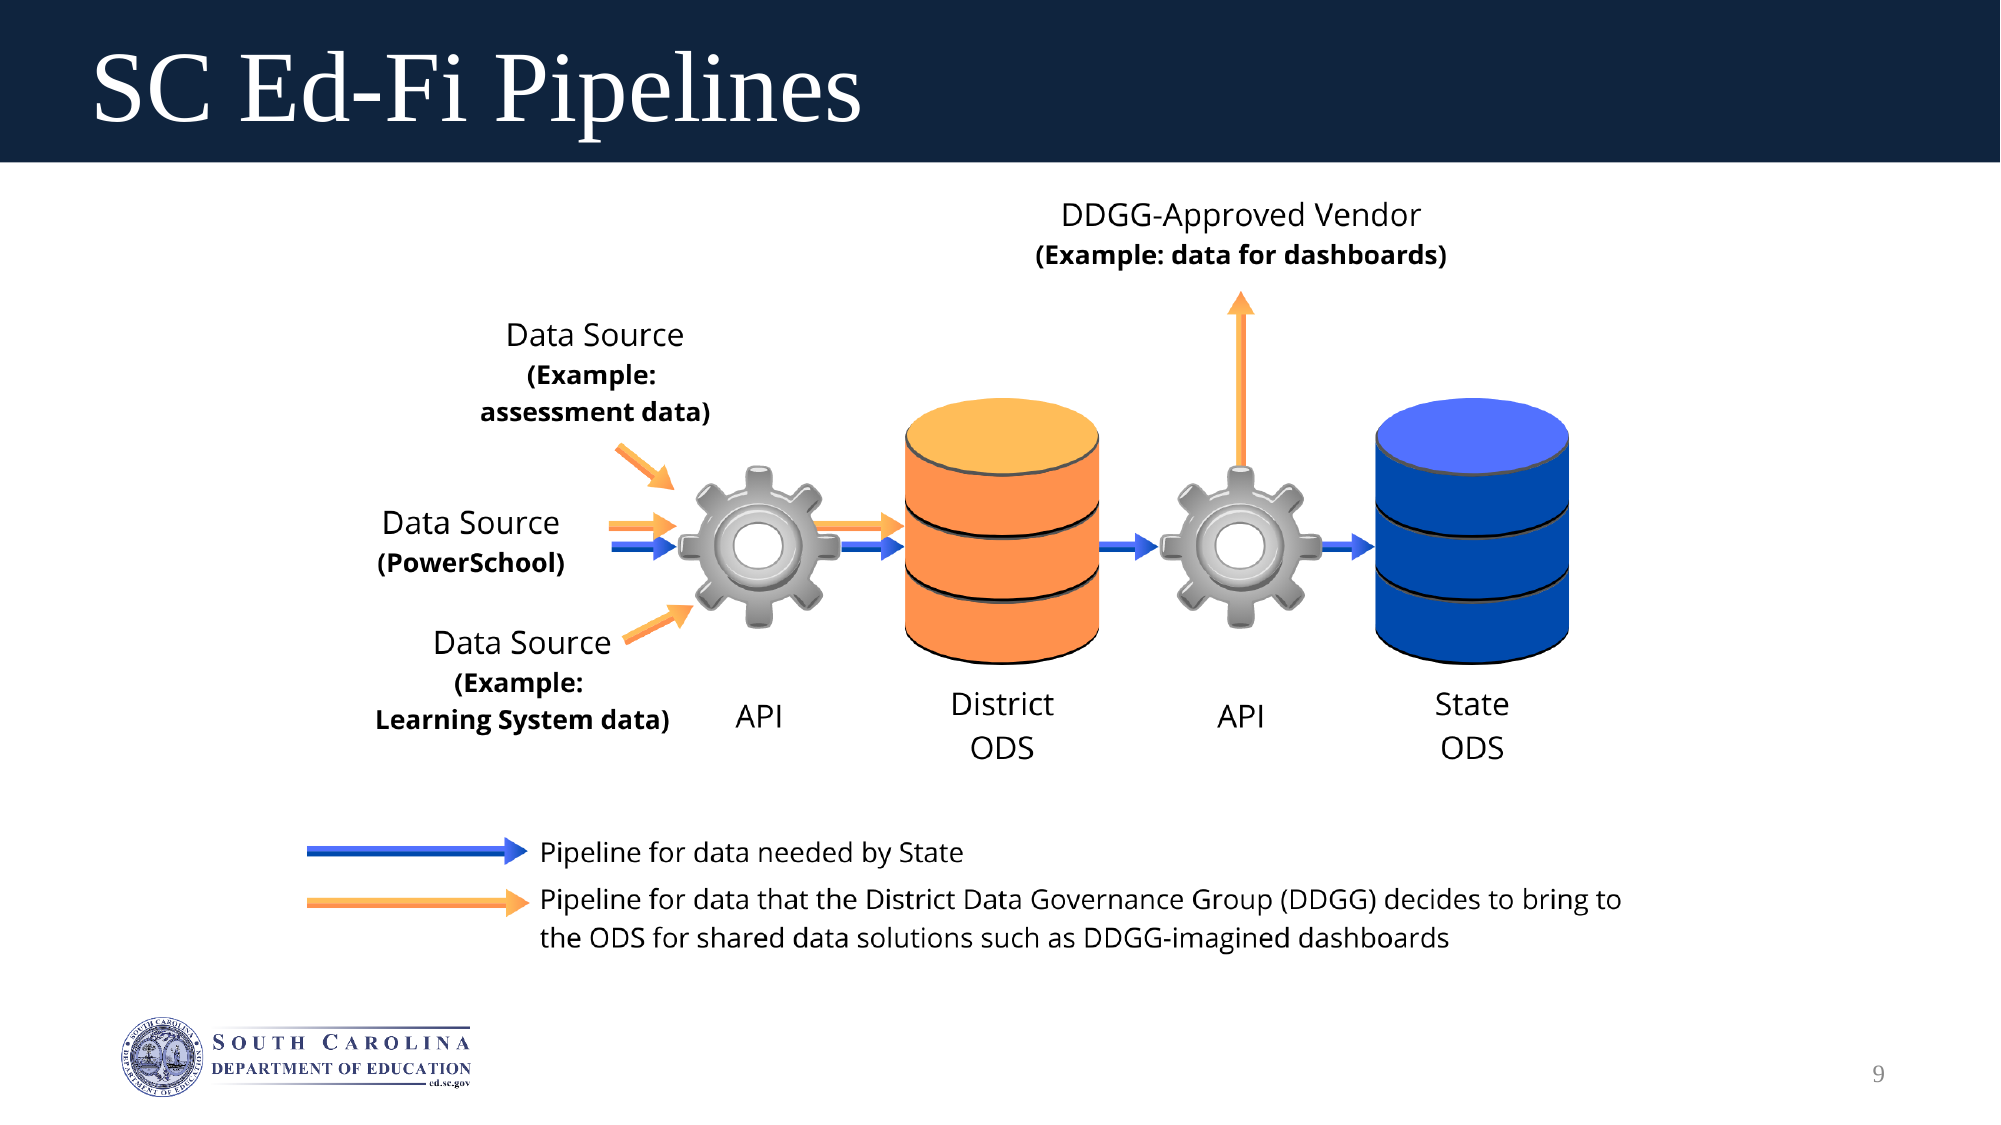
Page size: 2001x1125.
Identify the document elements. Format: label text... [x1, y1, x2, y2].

slide_number 9 [1433, 1042, 1900, 1103]
picture [99, 187, 1739, 1110]
title SC Ed-Fi Pipelines [0, 0, 2000, 163]
